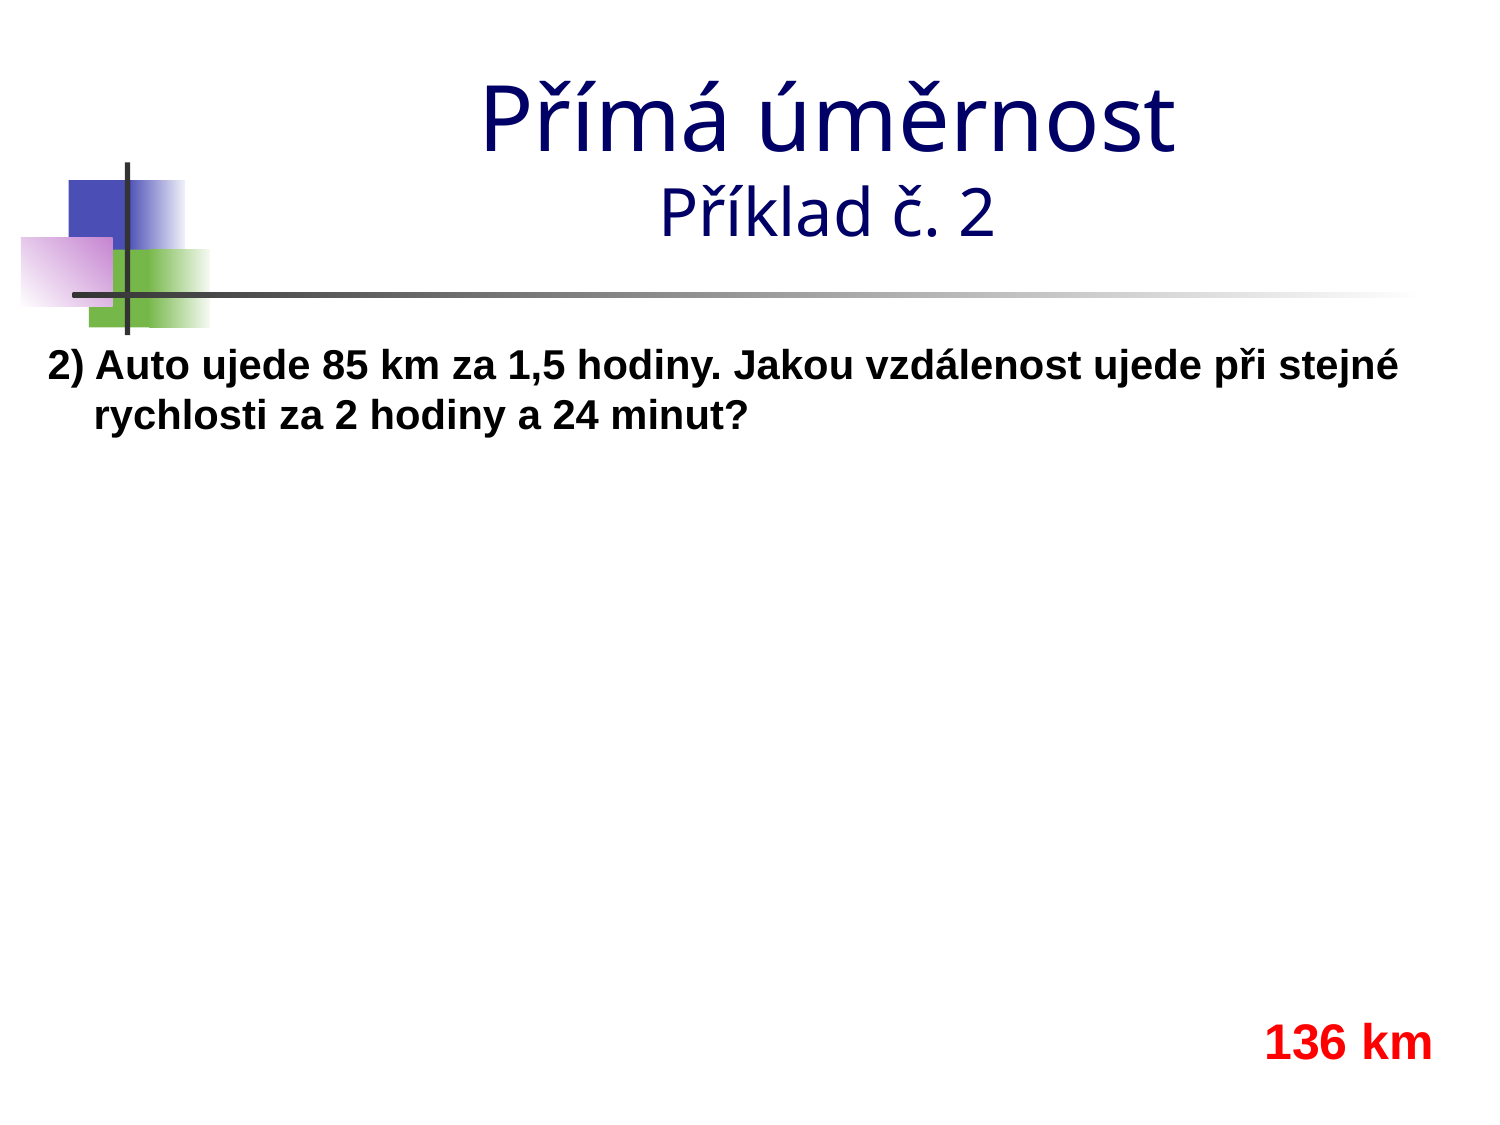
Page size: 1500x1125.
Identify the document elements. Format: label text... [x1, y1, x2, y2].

text_box 2) Auto ujede 85 km za 1,5 hodiny. Jakou vzdálenost ujede při stejné rychlosti za 2 hodiny a 24 minut? [32, 330, 1451, 445]
text_box 136 km [1249, 1001, 1451, 1077]
title Přímá úměrnost Příklad č. 2 [188, 34, 1468, 276]
